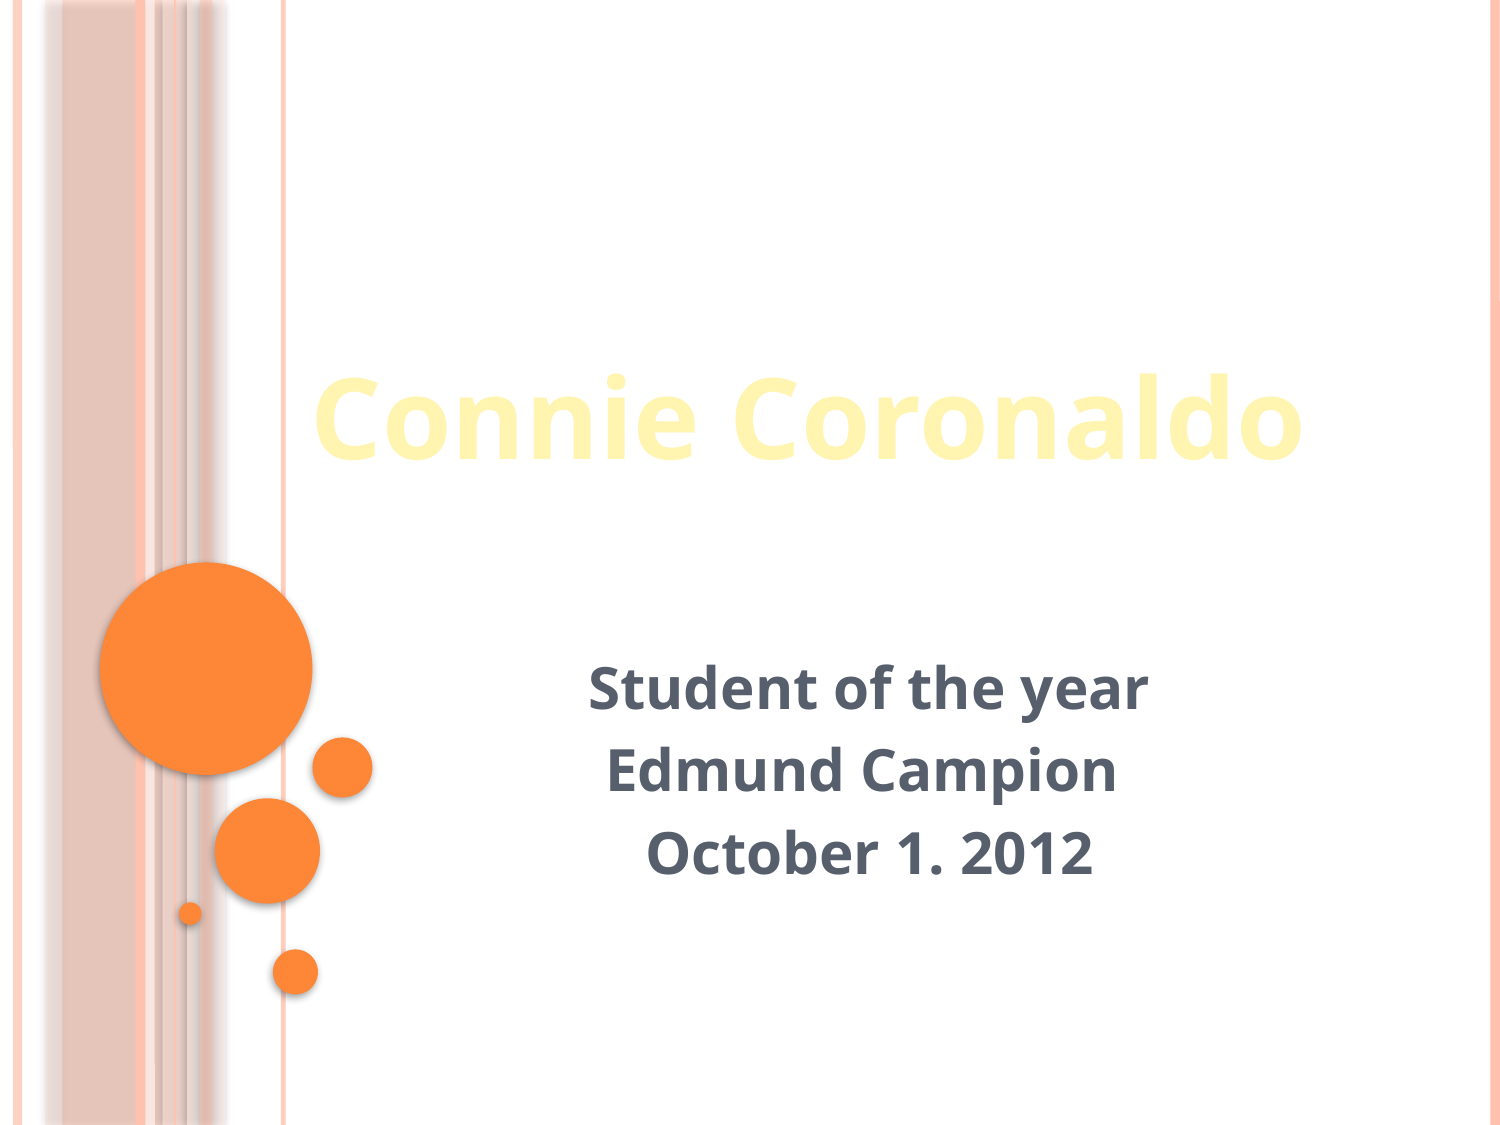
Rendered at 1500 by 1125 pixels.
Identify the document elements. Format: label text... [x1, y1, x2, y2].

subtitle Student of the year Edmund Campion October 1. 2012 [363, 503, 1376, 985]
text_box Connie Coronaldo [295, 339, 1323, 490]
